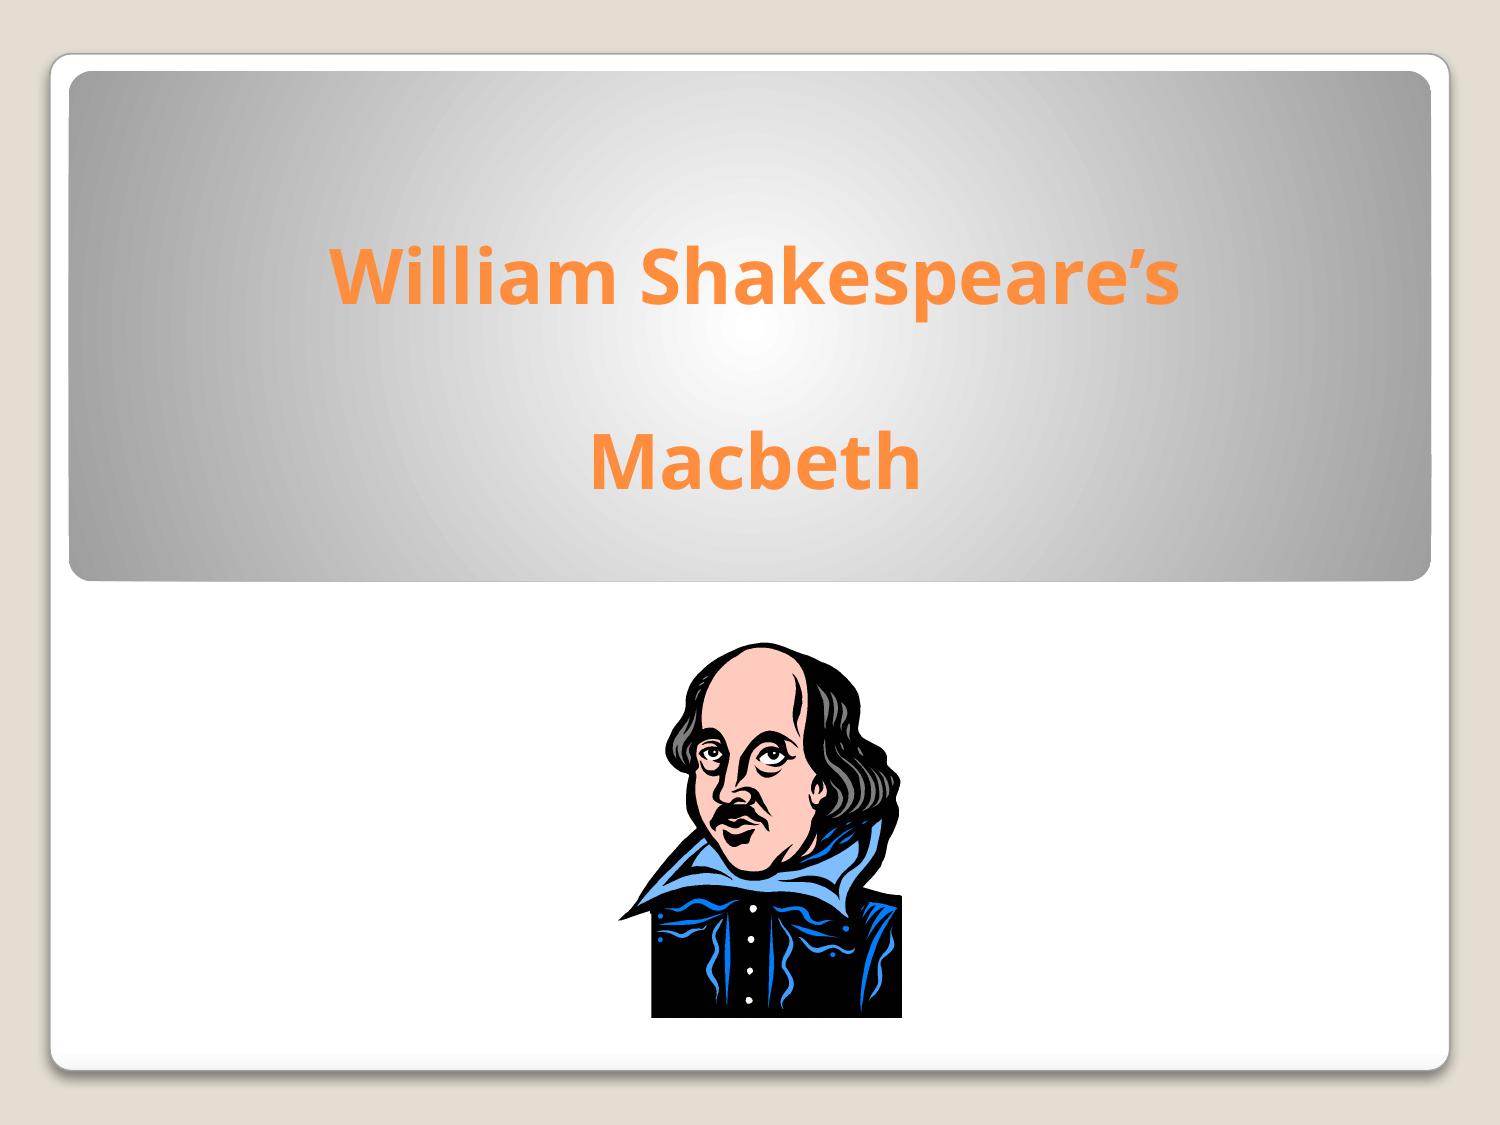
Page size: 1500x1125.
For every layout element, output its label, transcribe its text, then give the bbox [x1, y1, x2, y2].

title William Shakespeare’s Macbeth [118, 138, 1394, 605]
picture [618, 640, 902, 1018]
